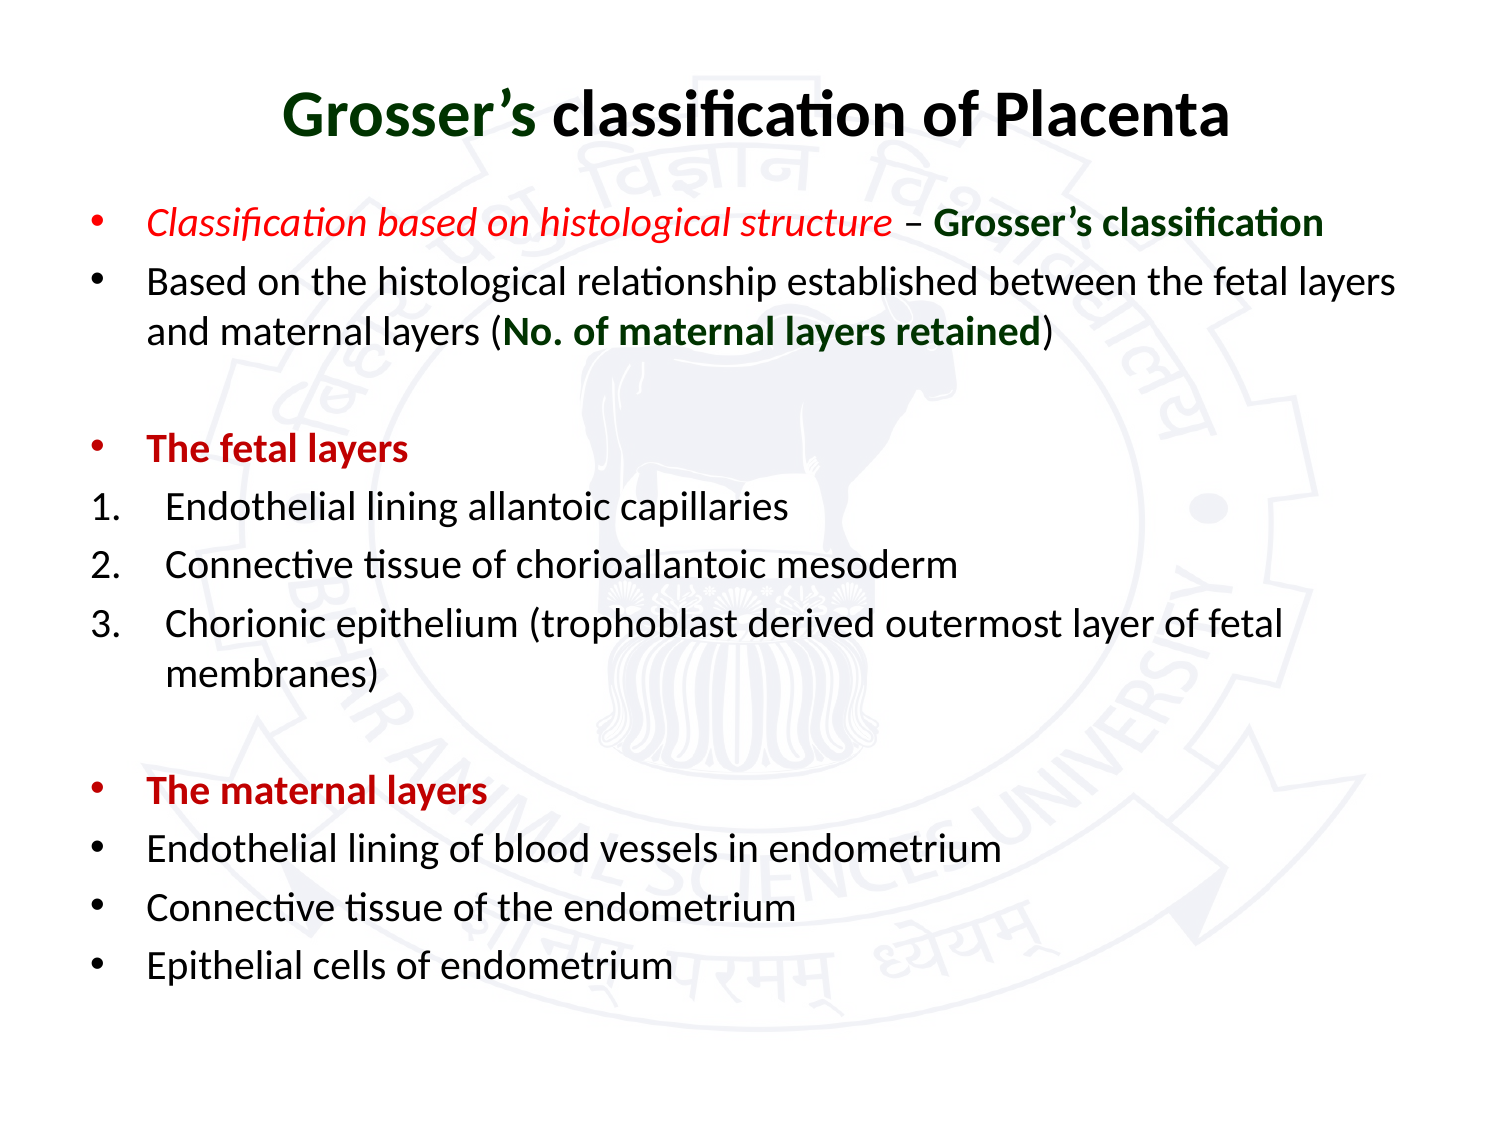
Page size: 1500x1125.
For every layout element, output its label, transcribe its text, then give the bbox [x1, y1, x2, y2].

list Classification based on histological structure – Grosser’s classification Based on the histological relationship established between the fetal layers and maternal layers (No. of maternal layers retained) The fetal layers Endothelial lining allantoic capillaries Connective tissue of chorioallantoic mesoderm Chorionic epithelium (trophoblast derived outermost layer of fetal membranes) The maternal layers Endothelial lining of blood vessels in endometrium Connective tissue of the endometrium Epithelial cells of endometrium [75, 187, 1425, 1005]
title Grosser’s classification of Placenta [75, 45, 1425, 175]
